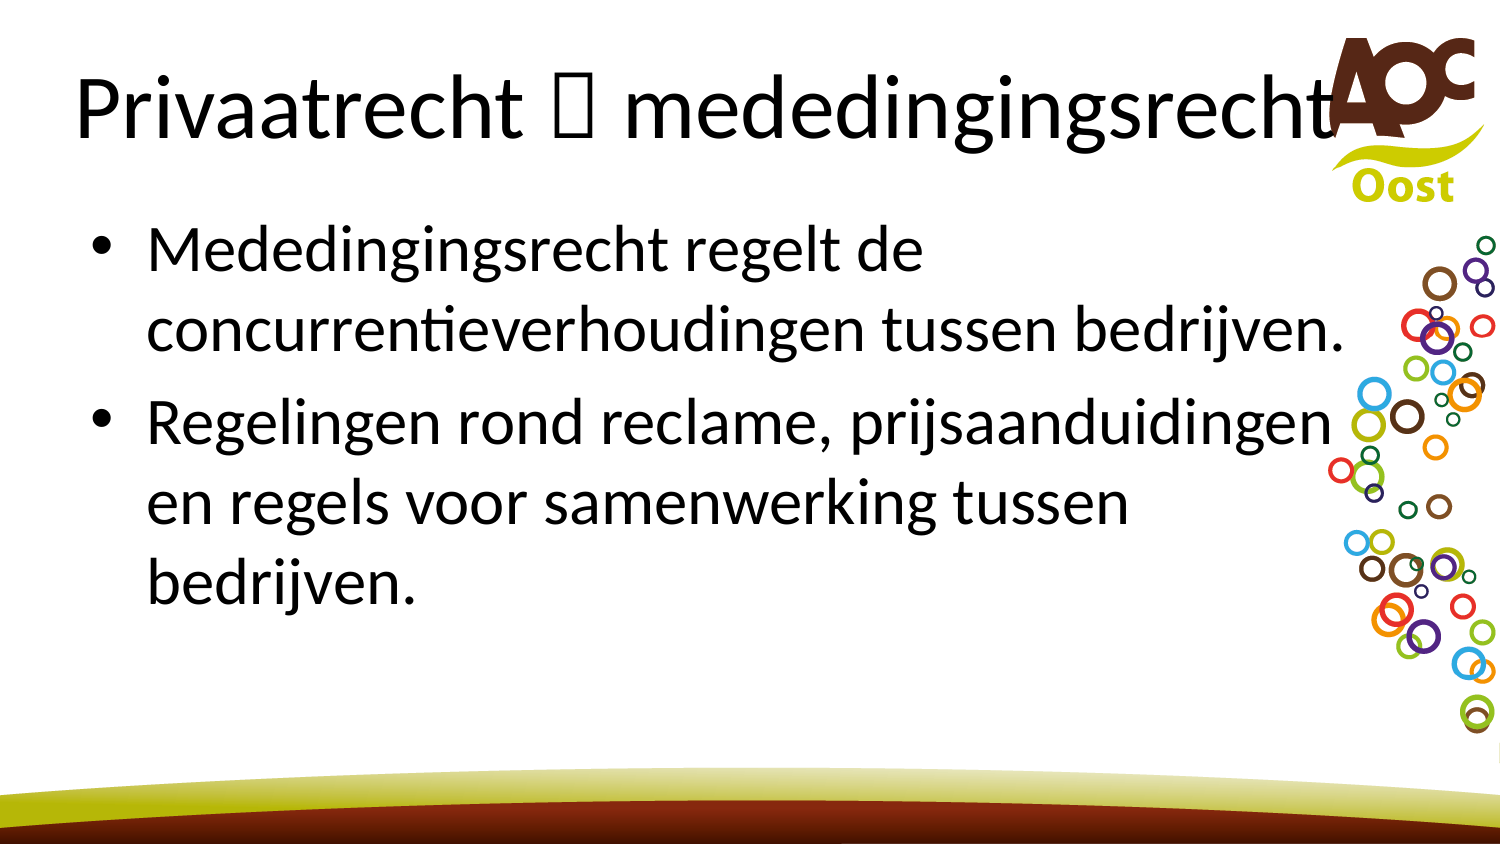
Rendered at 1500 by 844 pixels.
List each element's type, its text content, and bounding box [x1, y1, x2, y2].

title Privaatrecht  mededingingsrecht [41, 32, 1392, 173]
picture [0, 0, 1500, 844]
list Mededingingsrecht regelt de concurrentieverhoudingen tussen bedrijven. Regelingen rond reclame, prijsaanduidingen en regels voor samenwerking tussen bedrijven. [75, 196, 1425, 754]
